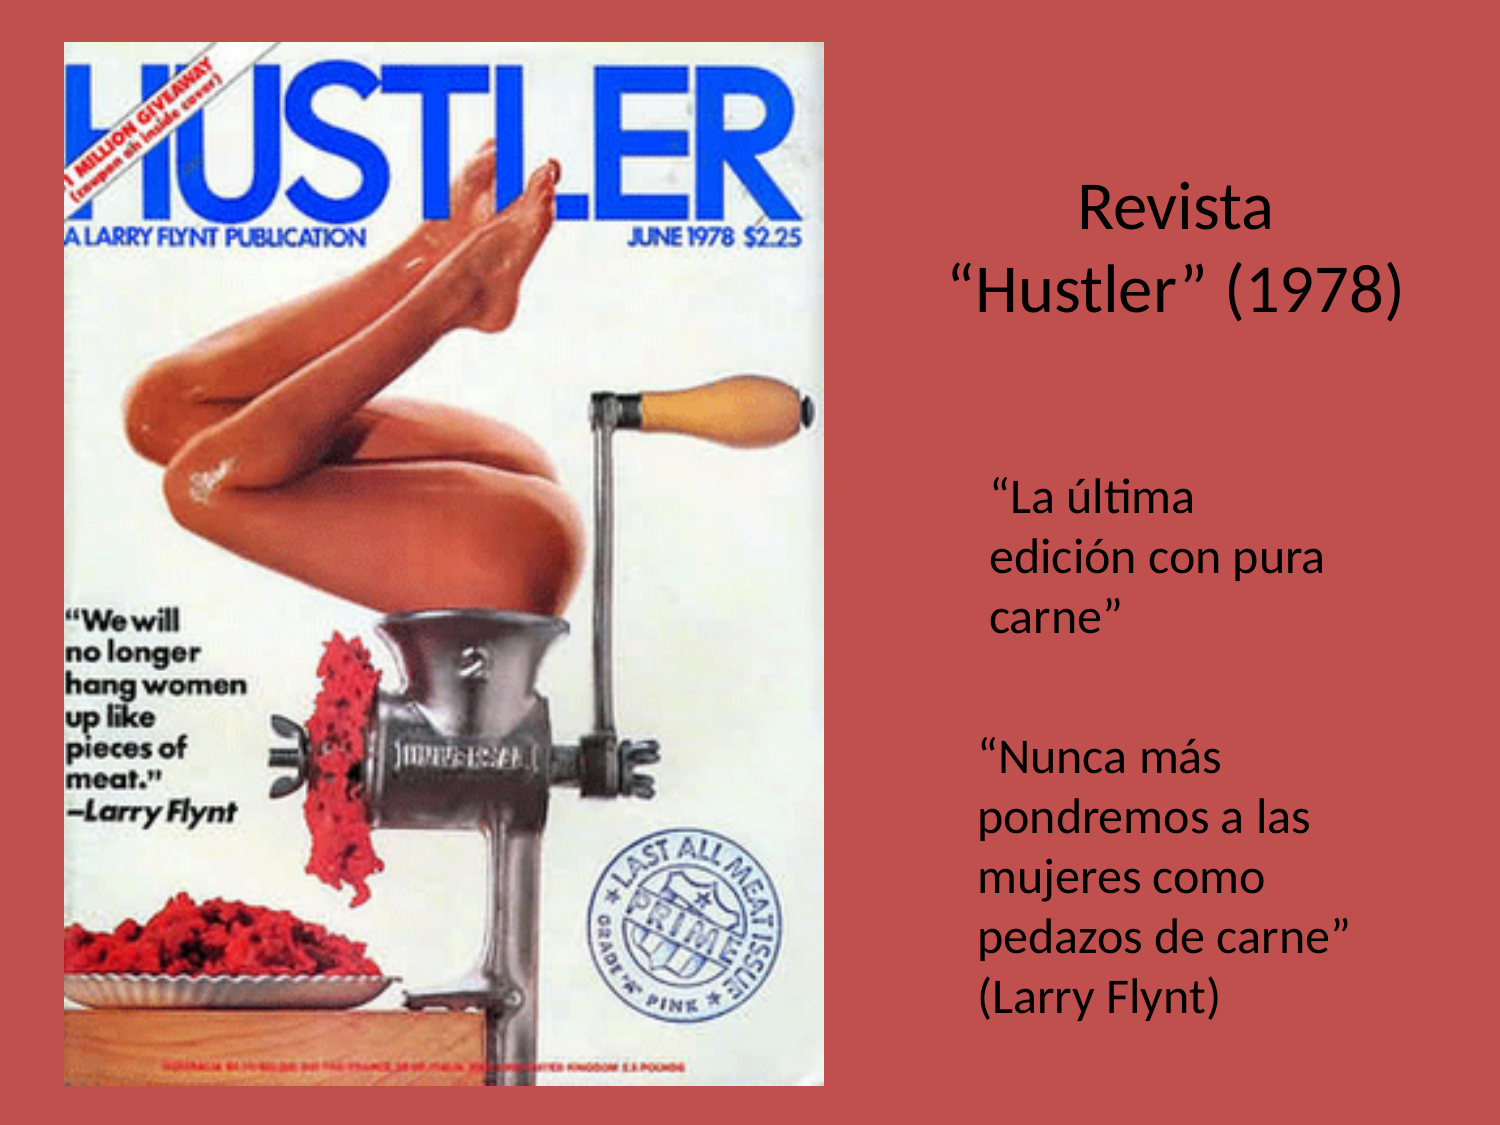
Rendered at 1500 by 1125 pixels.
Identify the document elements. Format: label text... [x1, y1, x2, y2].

text_box “Nunca más pondremos a las mujeres como pedazos de carne” (Larry Flynt) [962, 715, 1424, 1031]
title Revista “Hustler” (1978) [927, 125, 1425, 362]
text_box “La última edición con pura carne” [974, 456, 1353, 651]
picture [64, 42, 825, 1087]
